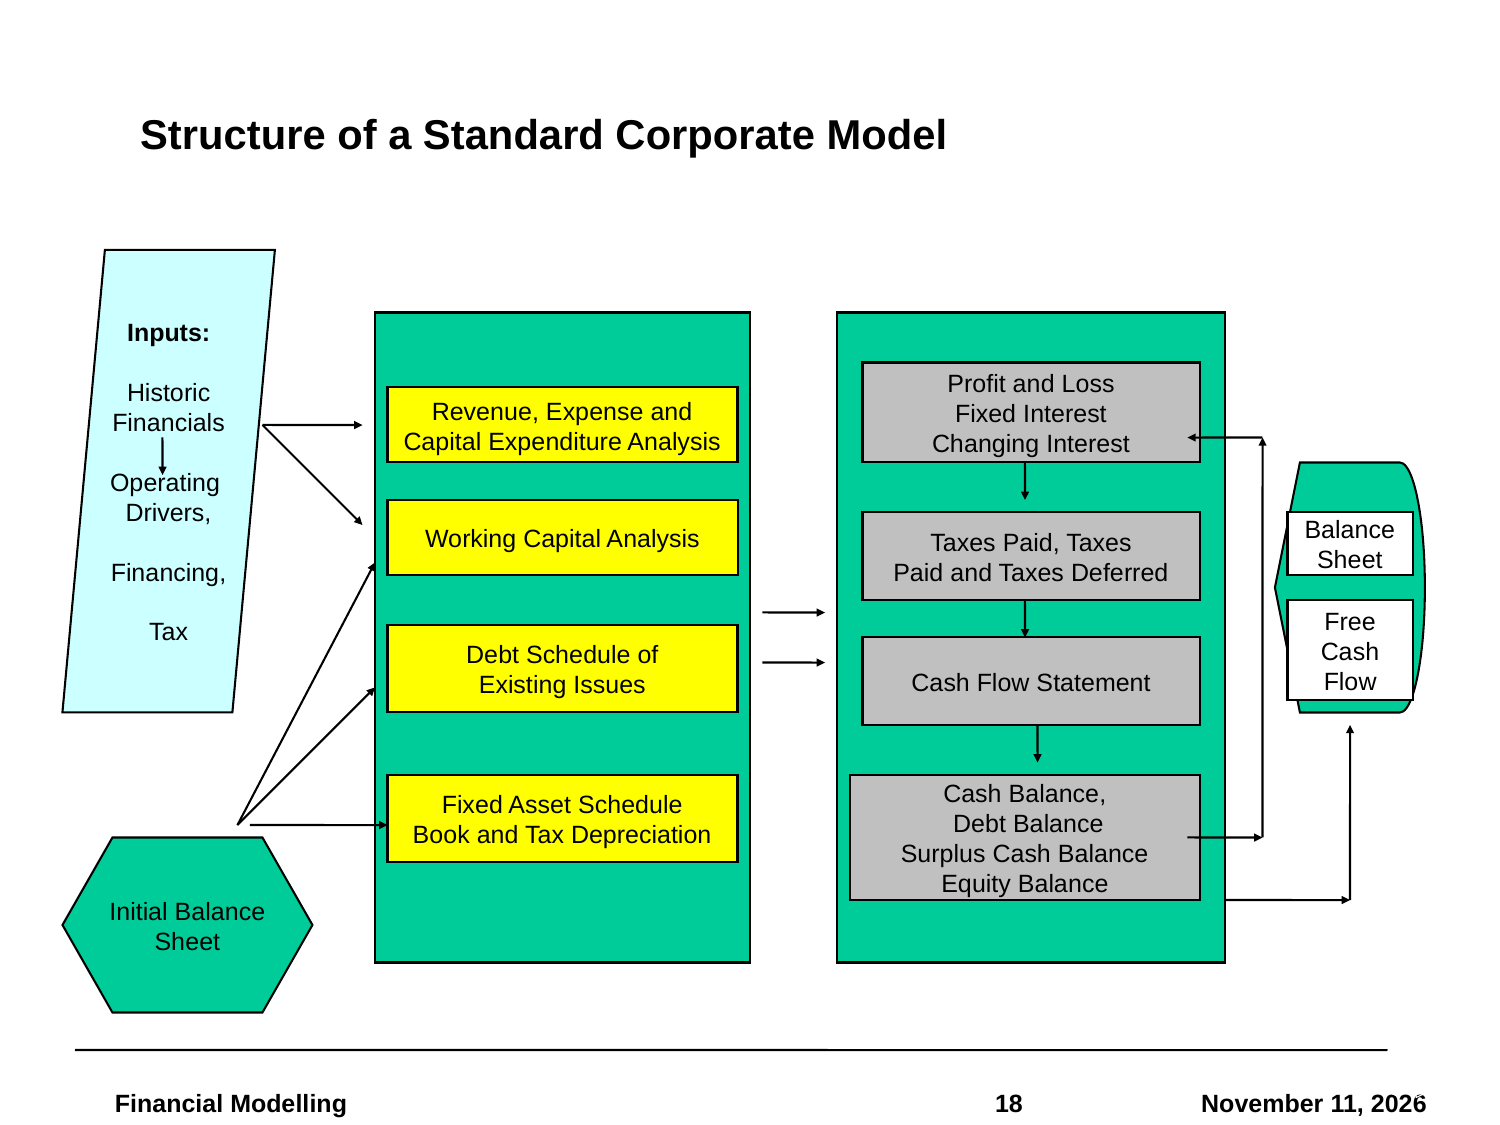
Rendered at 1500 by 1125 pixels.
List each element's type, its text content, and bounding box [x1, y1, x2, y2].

text_box Initial Balance Sheet [62, 837, 313, 1013]
title Structure of a Standard Corporate Model [124, 99, 1413, 226]
text_box [1020, 599, 1030, 638]
text_box Revenue, Expense and Capital Expenditure Analysis [387, 387, 738, 463]
text_box [1033, 724, 1042, 763]
text_box Fixed Asset Schedule Book and Tax Depreciation [387, 774, 738, 863]
text_box [262, 424, 363, 526]
text_box [374, 312, 750, 963]
text_box [237, 562, 376, 824]
text_box Working Capital Analysis [387, 499, 738, 575]
text_box [1345, 724, 1355, 901]
text_box Inputs: Historic Financials Operating Drivers, Financing, Tax [62, 249, 275, 713]
text_box Profit and Loss Fixed Interest Changing Interest [862, 362, 1201, 463]
text_box [249, 820, 388, 830]
text_box [263, 420, 363, 430]
text_box [1258, 438, 1267, 838]
text_box [1297, 700, 1411, 713]
text_box Debt Schedule of Existing Issues [387, 624, 738, 713]
text_box [1020, 462, 1030, 500]
text_box [1187, 833, 1262, 842]
text_box [1224, 895, 1350, 905]
text_box [1274, 462, 1425, 694]
text_box Cash Flow Statement [862, 637, 1201, 725]
text_box [762, 658, 826, 667]
text_box [762, 608, 826, 617]
text_box Taxes Paid, Taxes Paid and Taxes Deferred [862, 512, 1200, 600]
text_box Free Cash Flow [1287, 600, 1413, 700]
text_box Cash Balance, Debt Balance Surplus Cash Balance Equity Balance [849, 774, 1201, 901]
text_box [837, 312, 1225, 963]
text_box Balance Sheet [1287, 512, 1413, 575]
text_box [237, 687, 376, 826]
text_box [158, 437, 167, 475]
text_box [1187, 433, 1263, 442]
